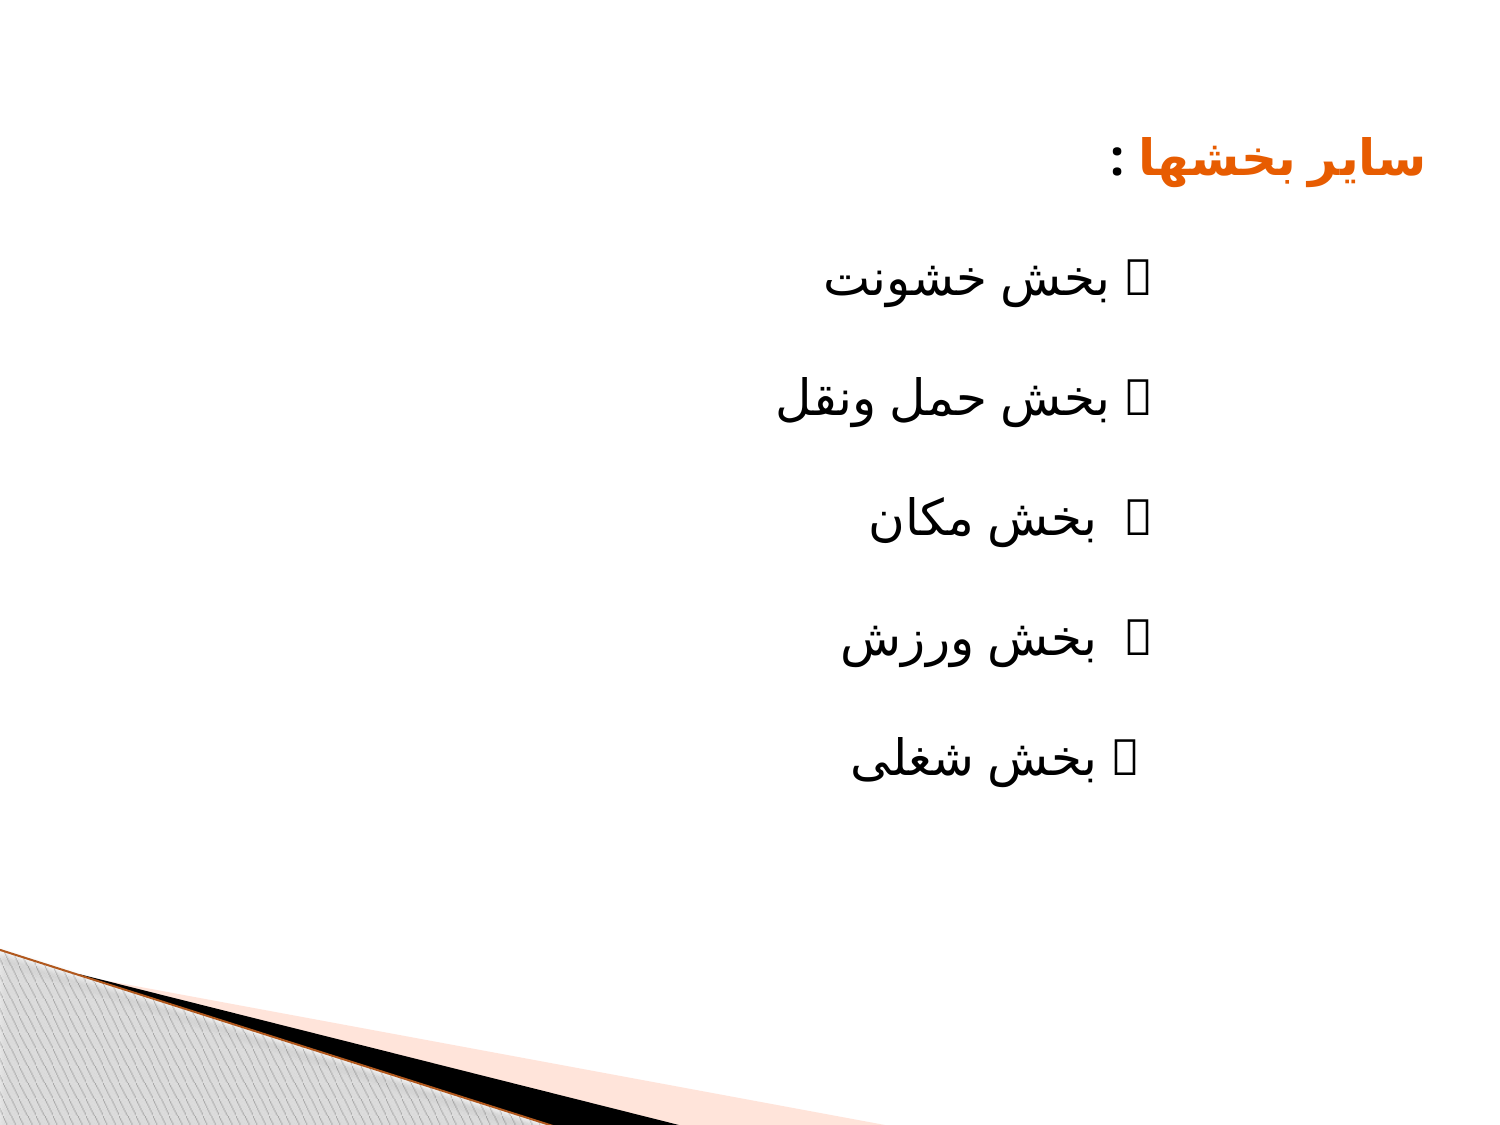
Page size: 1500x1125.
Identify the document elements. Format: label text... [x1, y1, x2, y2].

text_box سایر بخشها :  بخش خشونت  بخش حمل ونقل  بخش مکان  بخش ورزش  بخش شغلی [175, 58, 1442, 794]
